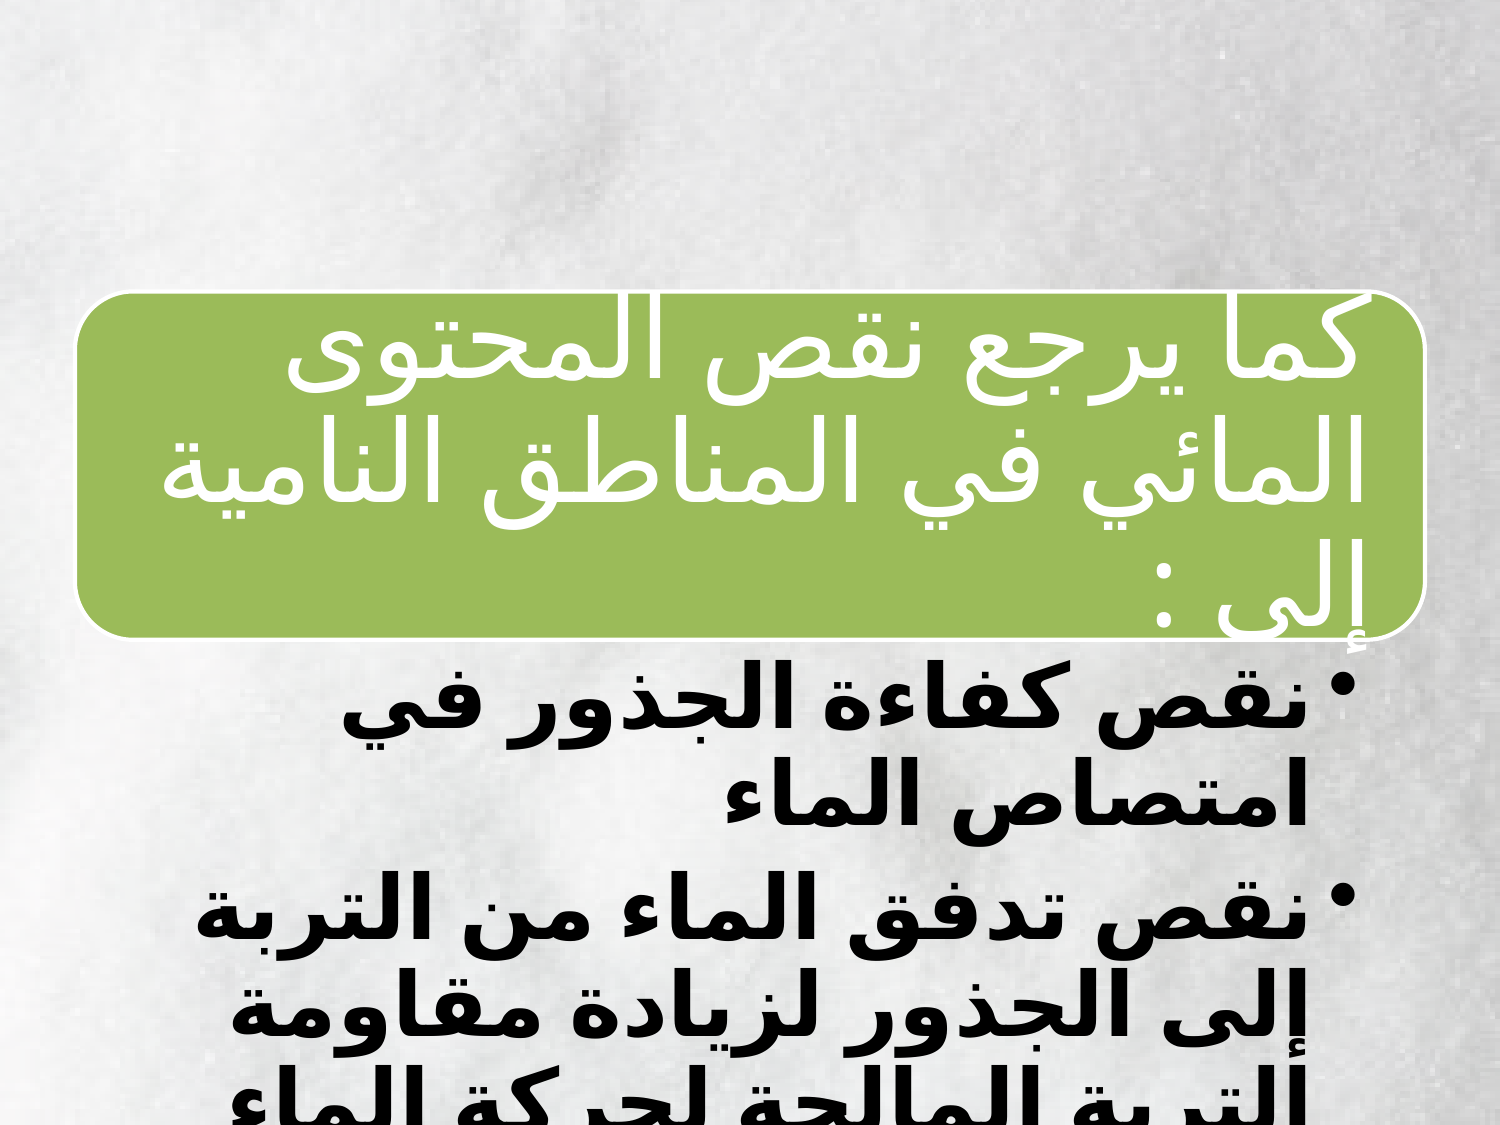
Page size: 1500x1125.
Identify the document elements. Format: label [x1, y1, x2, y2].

text_box [74, 44, 1426, 233]
list [74, 262, 1426, 1006]
